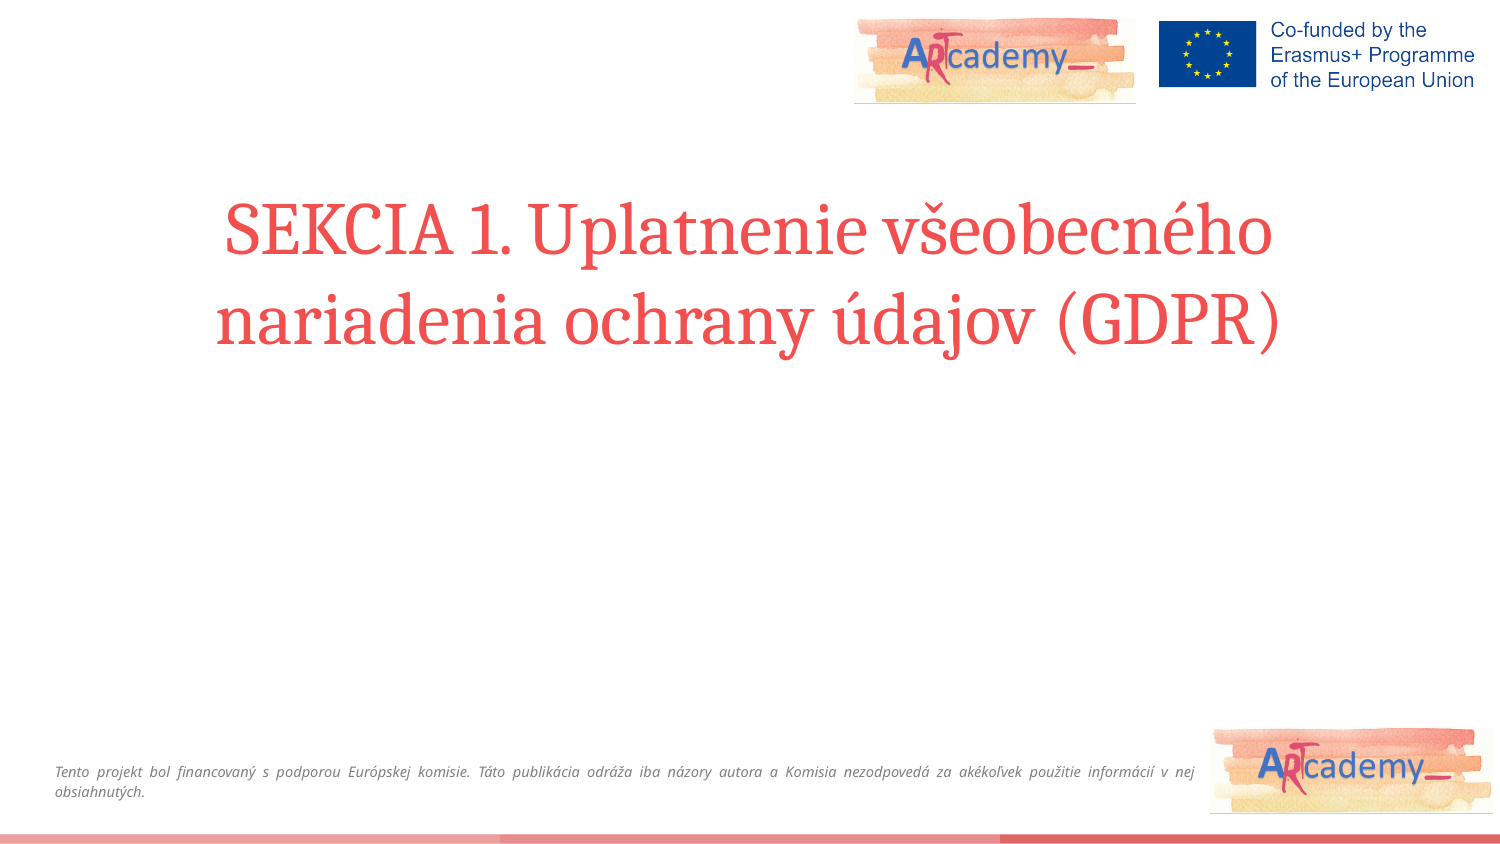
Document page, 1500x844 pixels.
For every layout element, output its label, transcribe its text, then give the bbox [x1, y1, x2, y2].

picture [854, 0, 1137, 134]
text_box Tento projekt bol financovaný s podporou Európskej komisie. Táto publikácia odráža iba názory autora a Komisia nezodpovedá za akékoľvek použitie informácií v nej obsiahnutých. [39, 754, 1205, 799]
picture [1210, 709, 1493, 844]
title SEKCIA 1. Uplatnenie všeobecného nariadenia ochrany údajov (GDPR) [164, 167, 1336, 375]
picture [1158, 21, 1474, 91]
